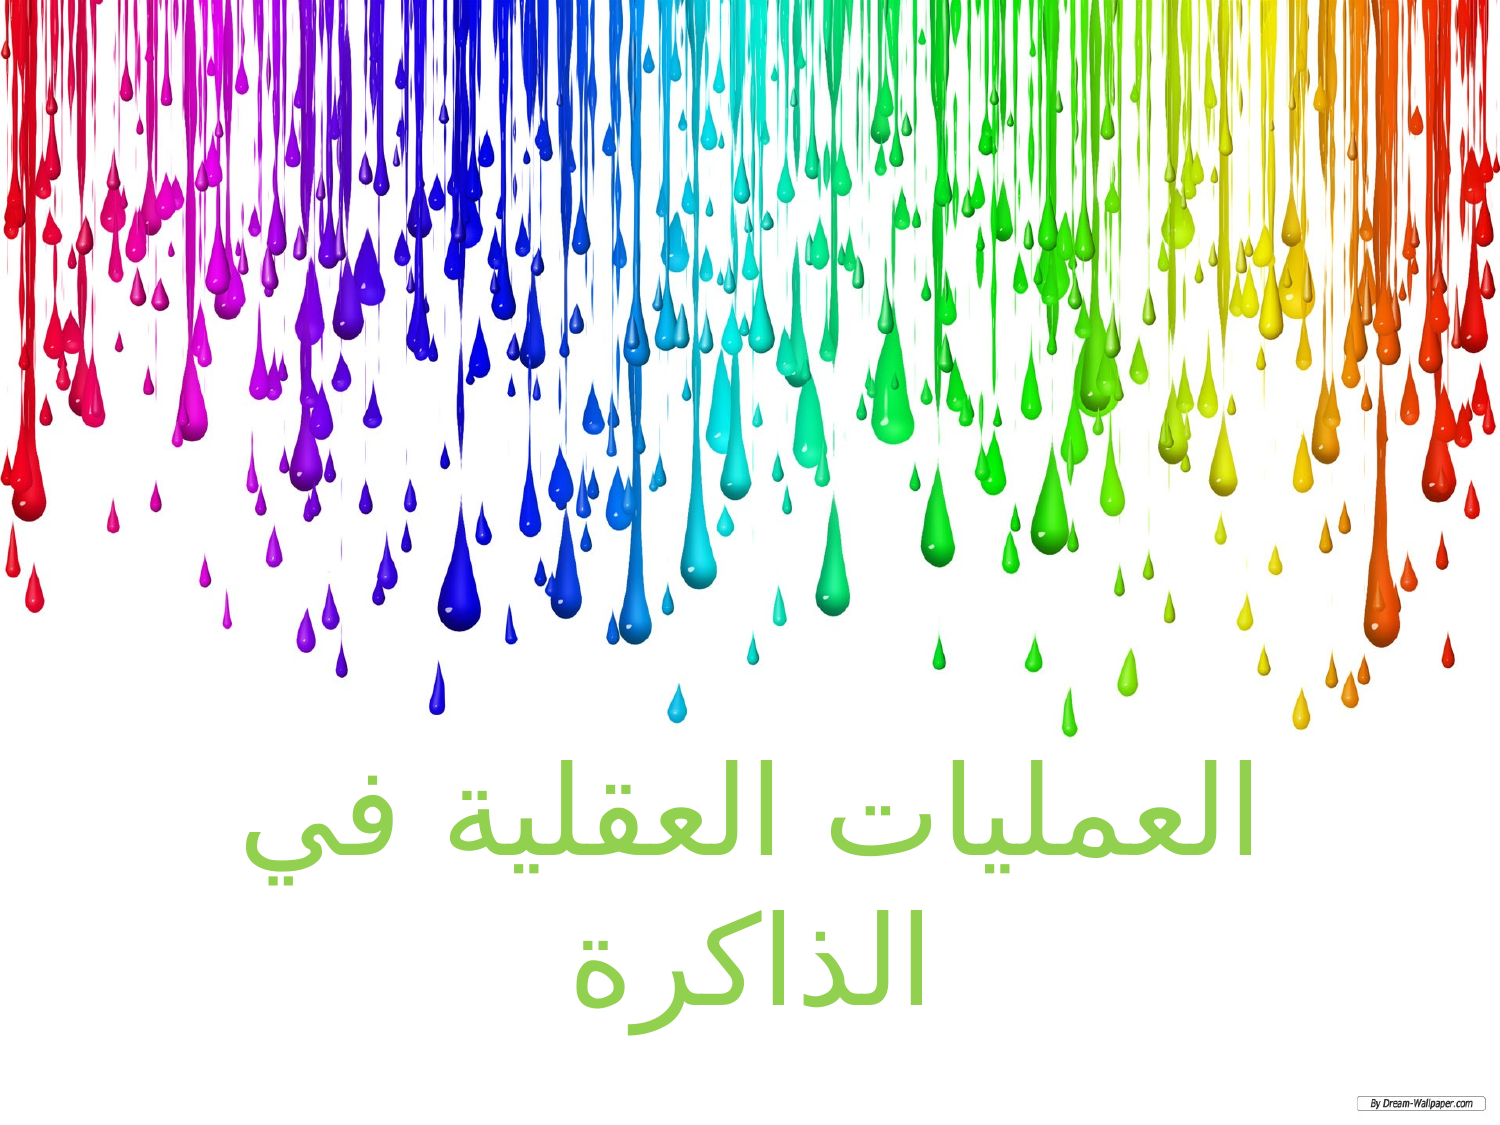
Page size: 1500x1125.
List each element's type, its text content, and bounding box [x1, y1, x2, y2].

title العمليات العقلية في الذاكرة [76, 786, 1427, 975]
picture [0, 0, 1500, 1125]
